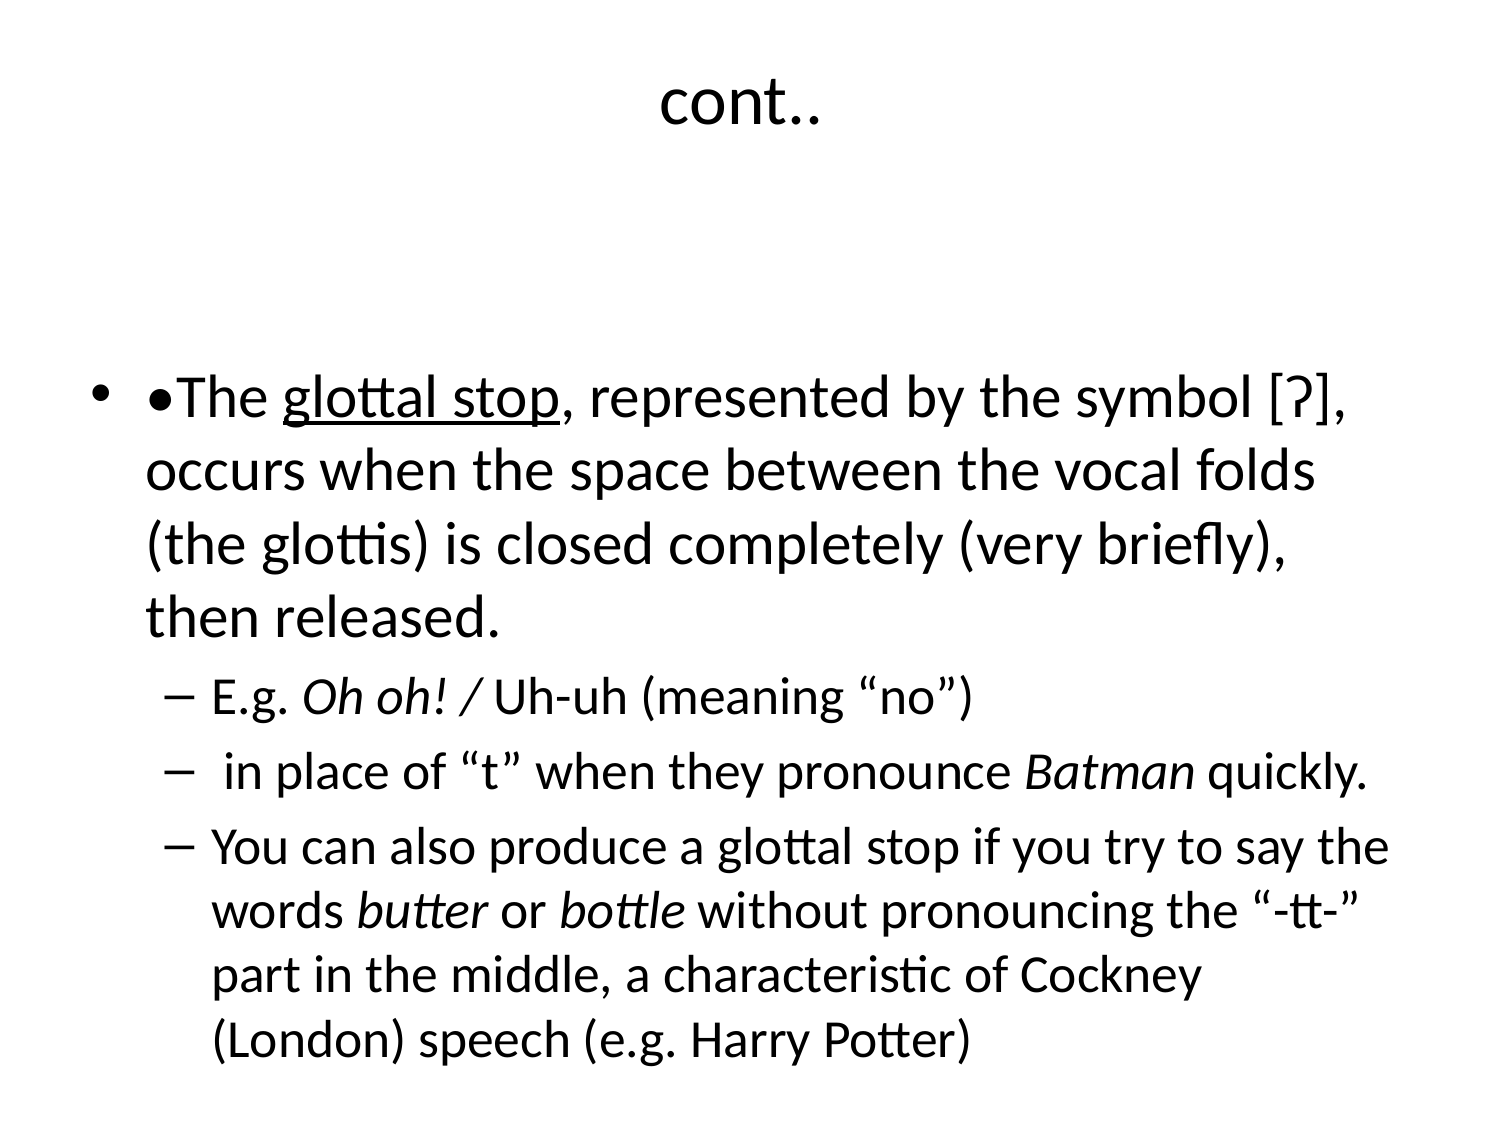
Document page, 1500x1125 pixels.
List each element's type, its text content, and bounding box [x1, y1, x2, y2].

list •The glottal stop, represented by the symbol [ʔ], occurs when the space between the vocal folds (the glottis) is closed completely (very briefly), then released. E.g. Oh oh! / Uh-uh (meaning “no”) in place of “t” when they pronounce Batman quickly. You can also produce a glottal stop if you try to say the words butter or bottle without pronouncing the “-tt-” part in the middle, a characteristic of Cockney (London) speech (e.g. Harry Potter) [75, 262, 1425, 1088]
title cont.. [75, 45, 1425, 233]
